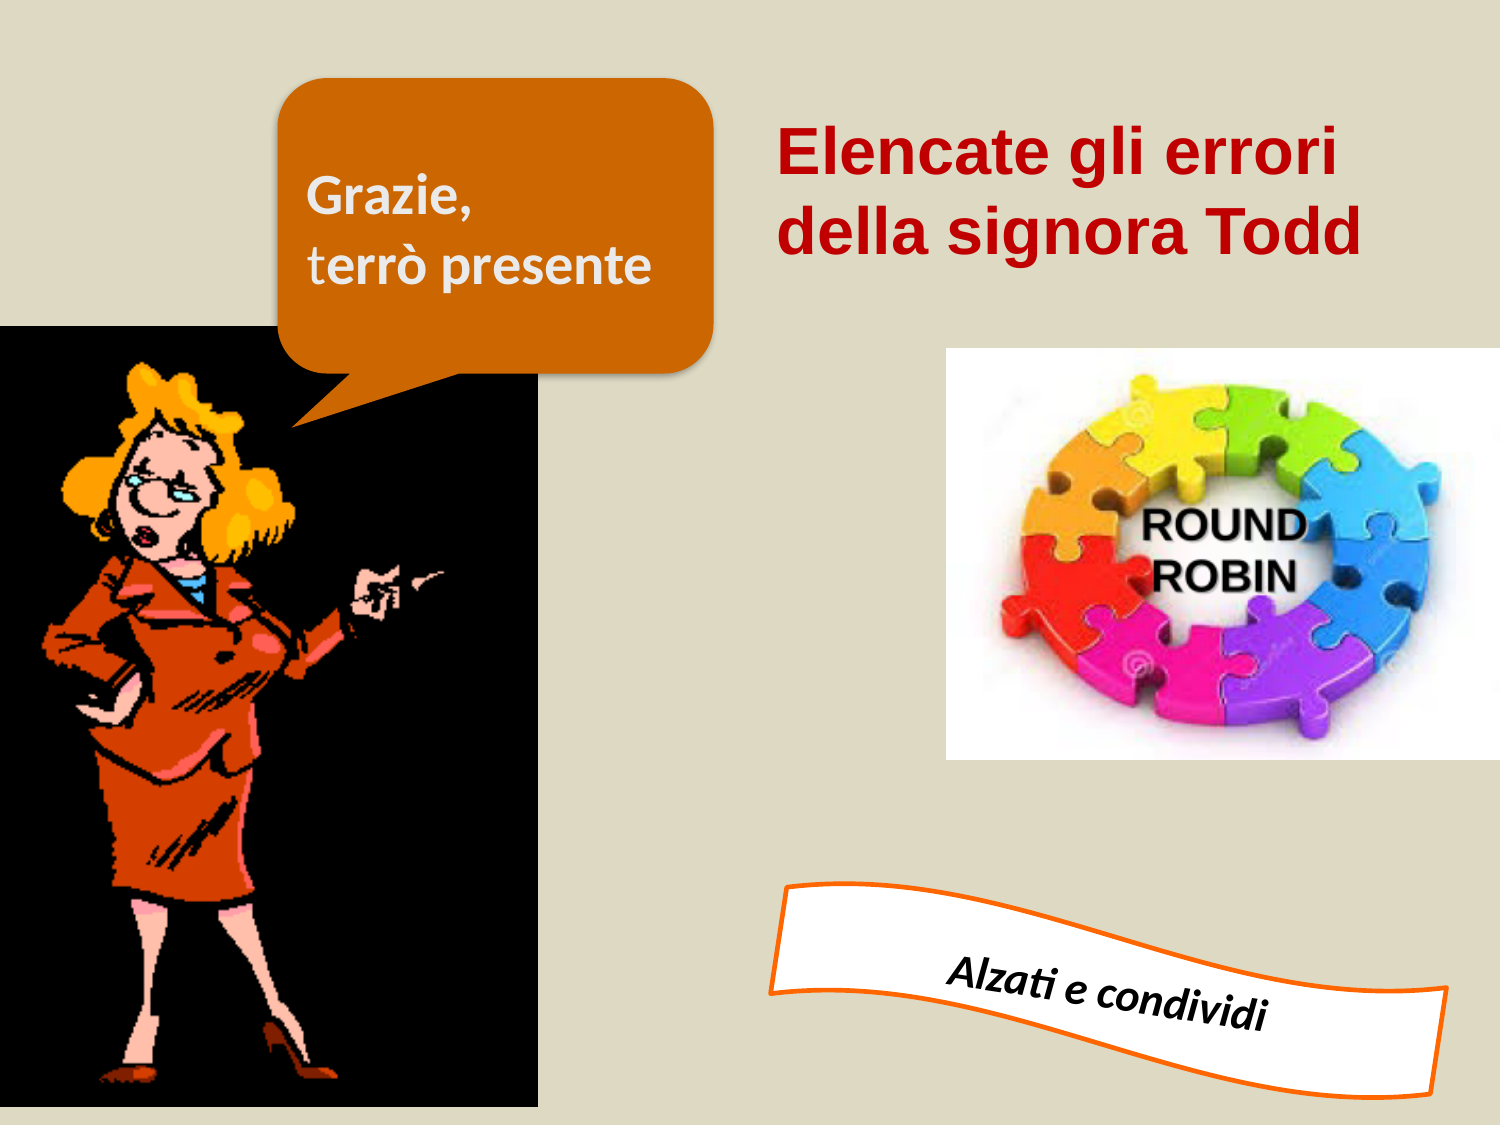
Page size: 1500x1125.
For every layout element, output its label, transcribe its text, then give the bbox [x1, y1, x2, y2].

text_box Alzati e condividi [768, 881, 1449, 1100]
picture [946, 348, 1500, 760]
text_box Elencate gli errori della signora Todd [761, 100, 1412, 275]
picture [0, 326, 538, 1107]
text_box Grazie, terrò presente [277, 78, 714, 374]
